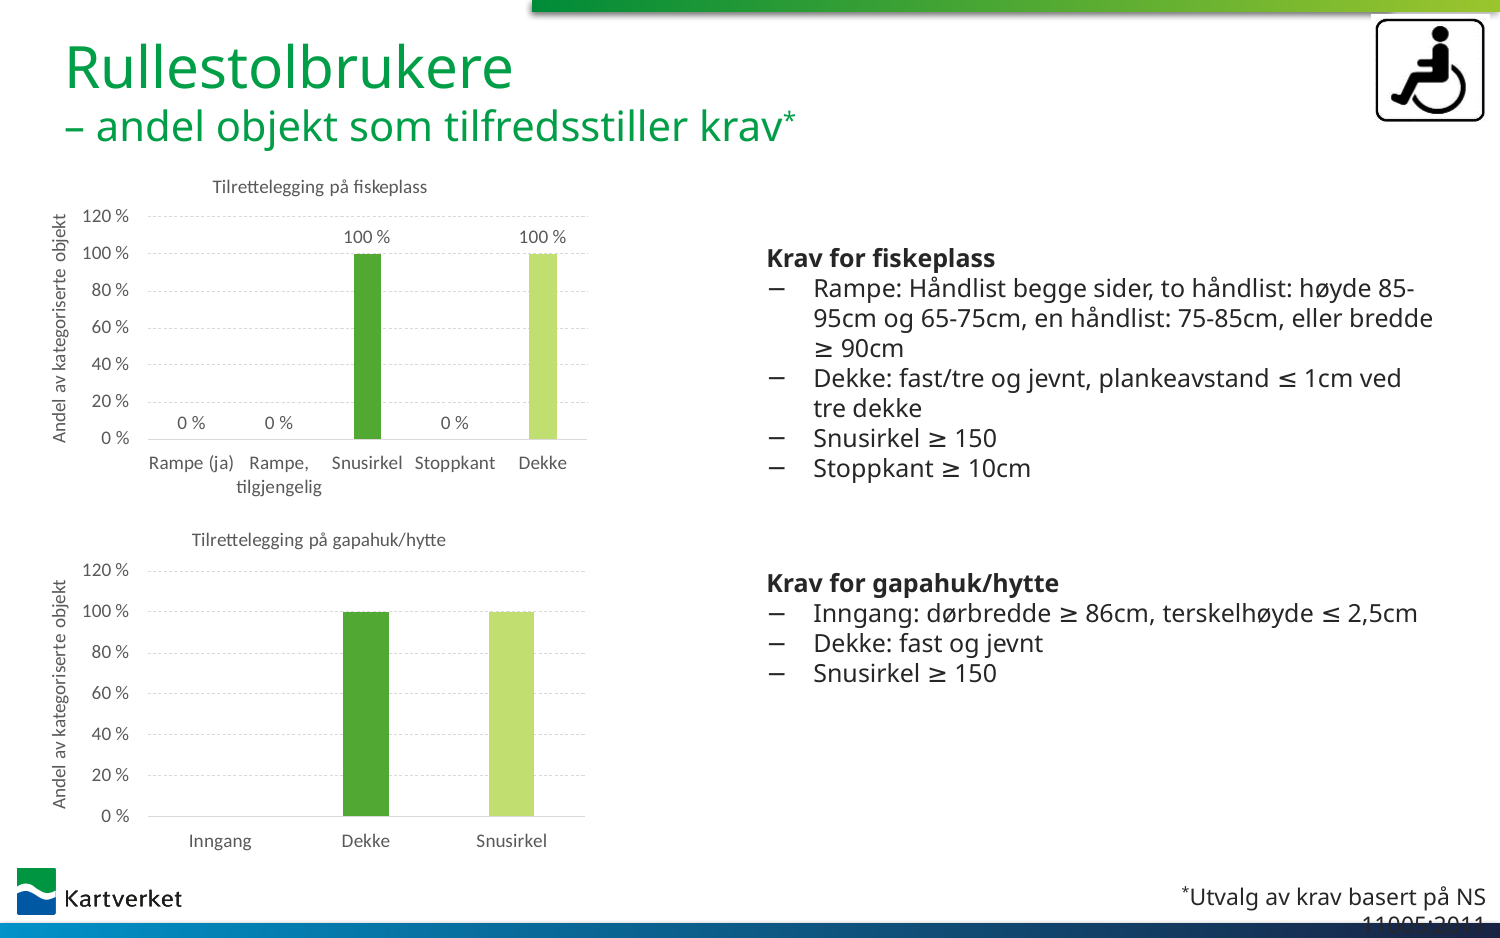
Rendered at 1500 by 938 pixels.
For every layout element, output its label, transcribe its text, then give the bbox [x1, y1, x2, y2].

text_box Rullestolbrukere – andel objekt som tilfredsstiller krav* [49, 29, 1431, 158]
picture [41, 166, 598, 505]
text_box *Utvalg av krav basert på NS 11005:2011 [1068, 873, 1500, 938]
picture [41, 520, 596, 859]
text_box Krav for gapahuk/hytte Inngang: dørbredde ≥ 86cm, terskelhøyde ≤ 2,5cm Dekke: fast og jevnt Snusirkel ≥ 150 [751, 560, 1452, 695]
text_box Krav for fiskeplass Rampe: Håndlist begge sider, to håndlist: høyde 85-95cm og 65-75cm, en håndlist: 75-85cm, eller bredde ≥ 90cm Dekke: fast/tre og jevnt, plankeavstand ≤ 1cm ved tre dekke Snusirkel ≥ 150 Stoppkant ≥ 10cm [751, 235, 1452, 490]
picture [1371, 13, 1491, 127]
